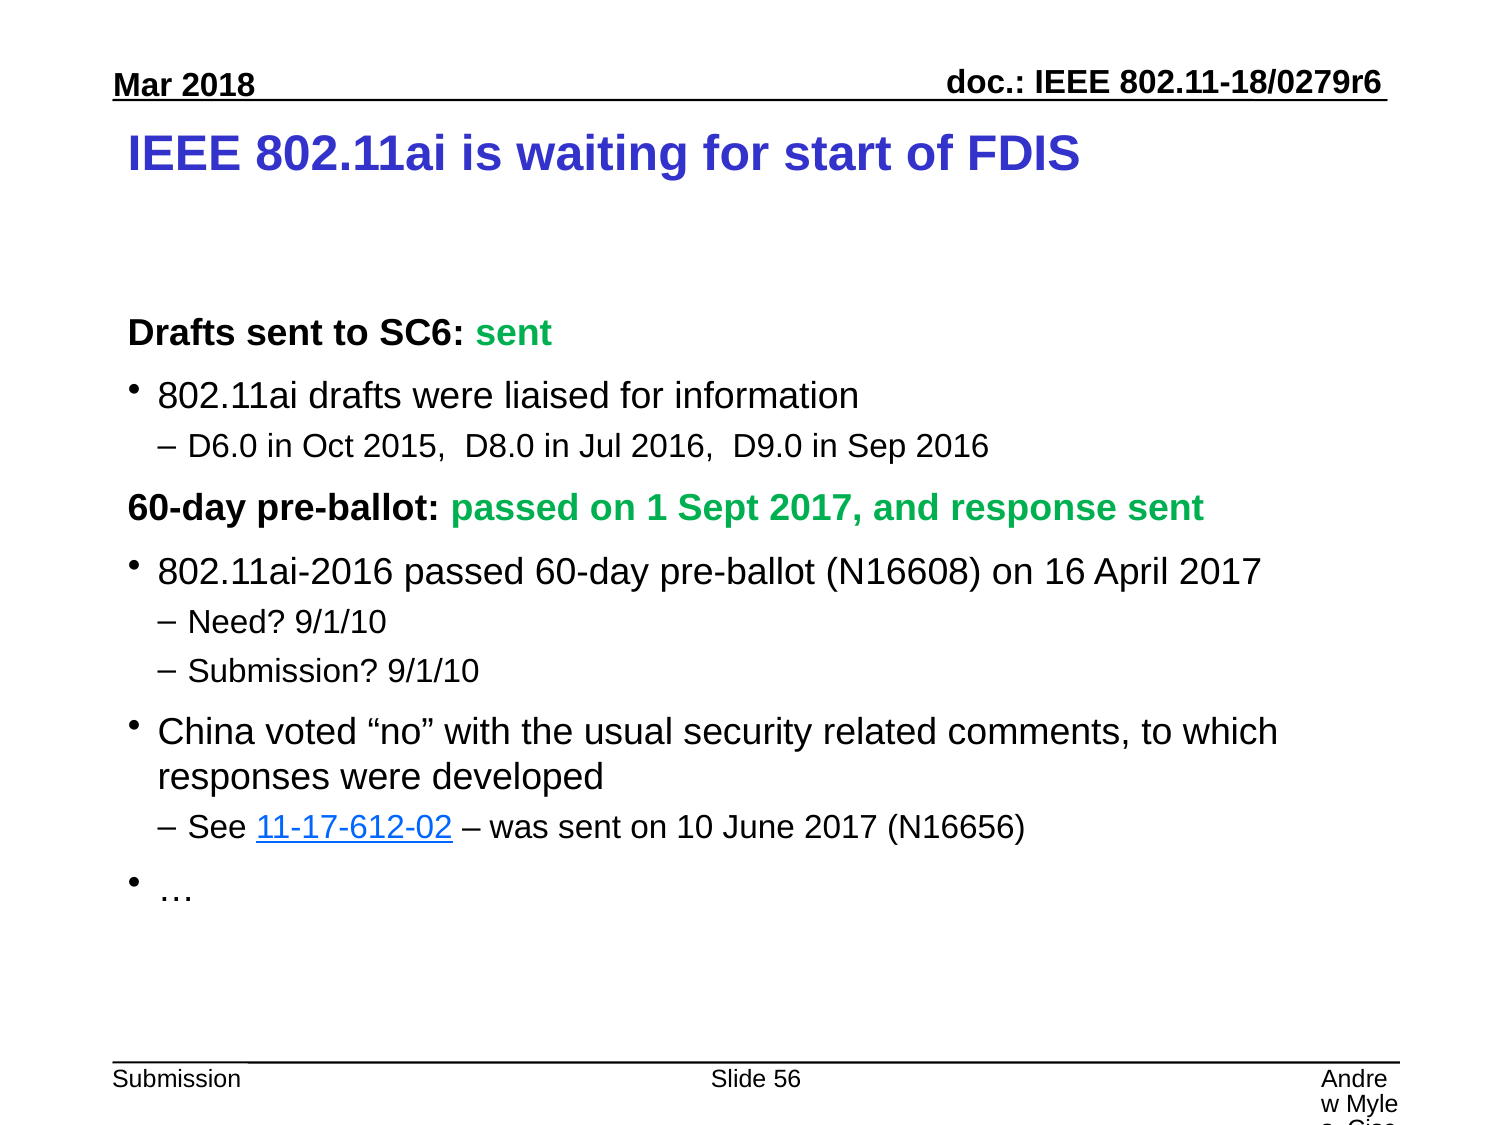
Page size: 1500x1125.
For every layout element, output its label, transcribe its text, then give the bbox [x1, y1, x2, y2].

list Drafts sent to SC6: sent 802.11ai drafts were liaised for information D6.0 in Oct 2015, D8.0 in Jul 2016, D9.0 in Sep 2016 60-day pre-ballot: passed on 1 Sept 2017, and response sent 802.11ai-2016 passed 60-day pre-ballot (N16608) on 16 April 2017 Need? 9/1/10 Submission? 9/1/10 China voted “no” with the usual security related comments, to which responses were developed See 11-17-612-02 – was sent on 10 June 2017 (N16656) … [112, 299, 1388, 975]
title IEEE 802.11ai is waiting for start of FDIS [112, 112, 1388, 288]
slide_number Slide 56 [709, 1061, 803, 1093]
footer Andrew Myles, Cisco [1320, 1061, 1402, 1093]
